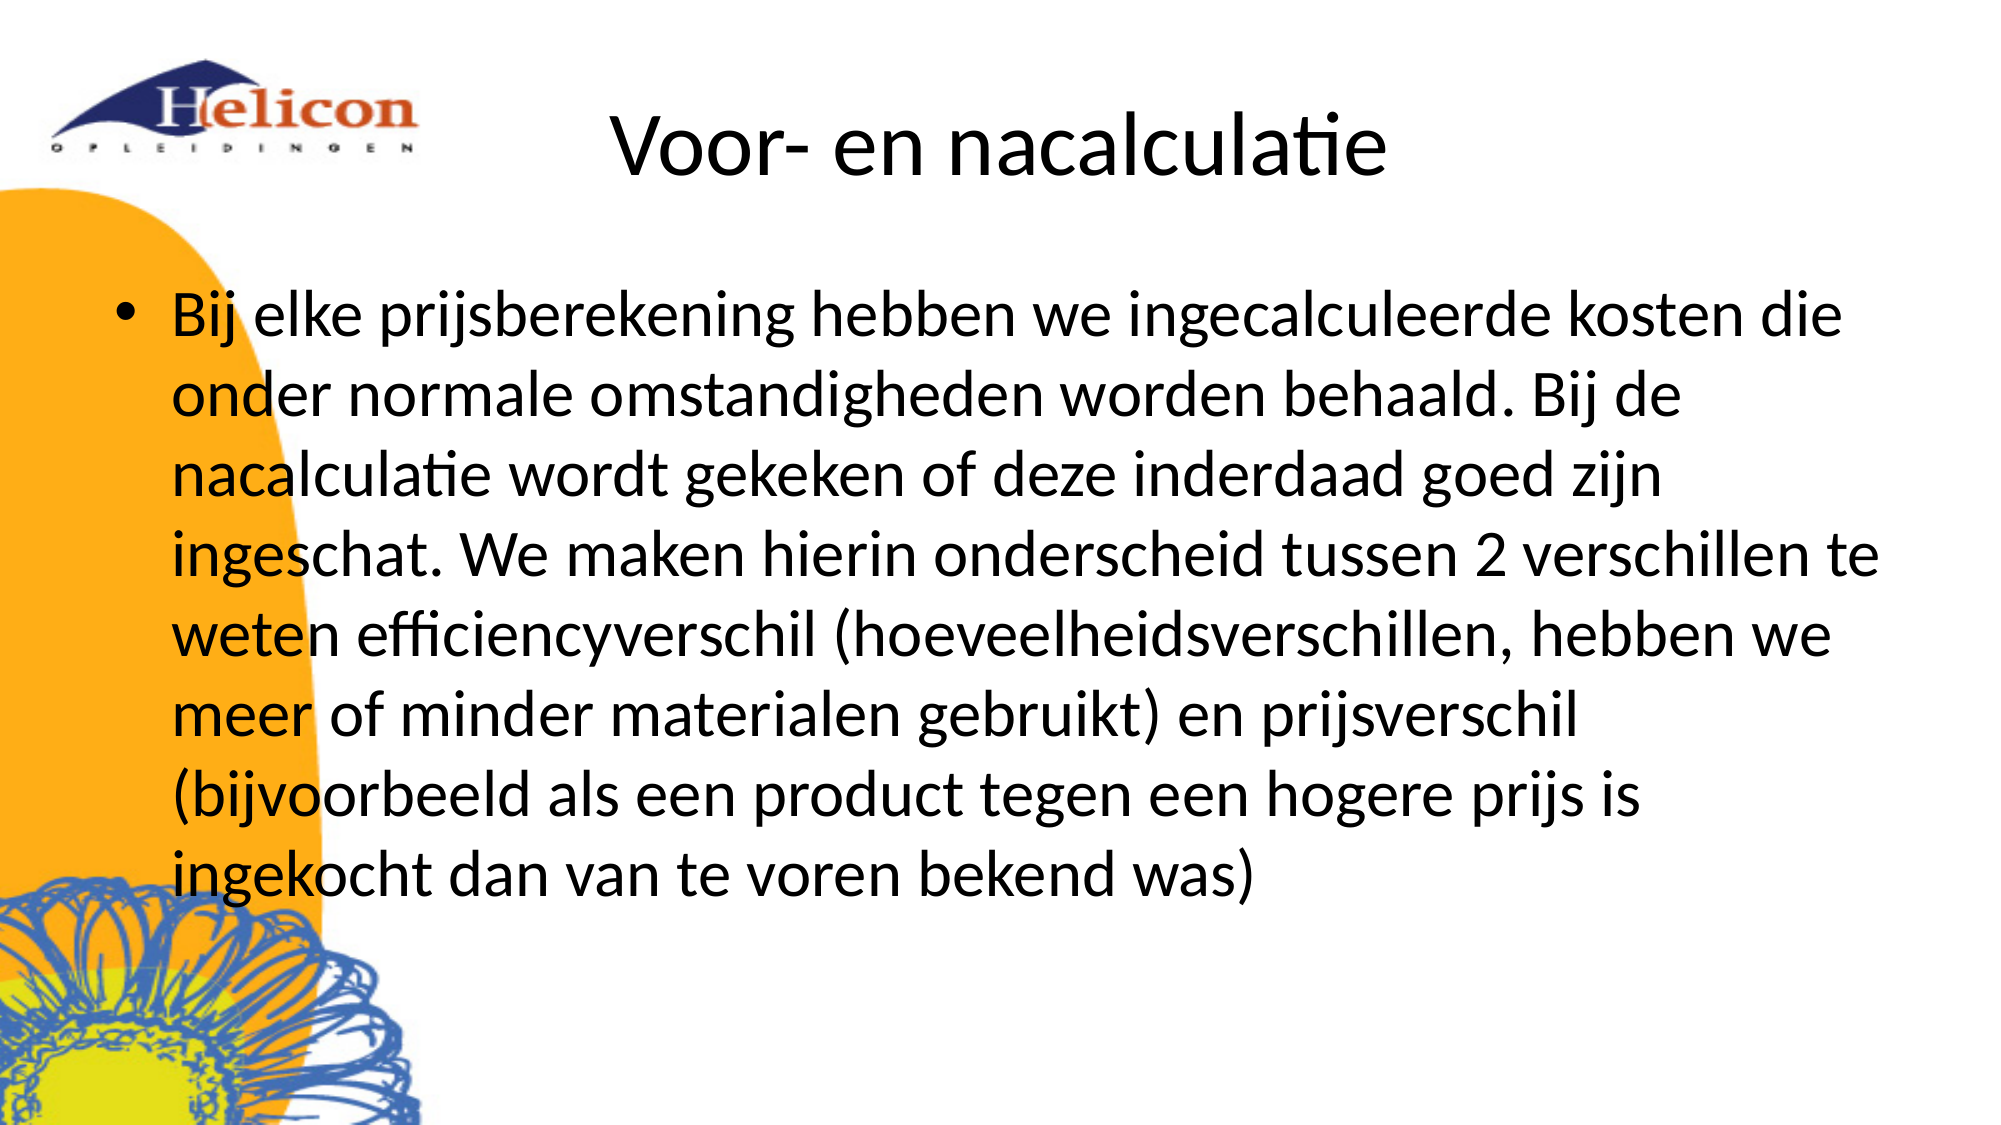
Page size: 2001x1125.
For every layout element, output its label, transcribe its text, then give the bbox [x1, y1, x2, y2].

picture [0, 0, 2001, 1125]
title Voor- en nacalculatie [99, 45, 1900, 233]
list Bij elke prijsberekening hebben we ingecalculeerde kosten die onder normale omstandigheden worden behaald. Bij de nacalculatie wordt gekeken of deze inderdaad goed zijn ingeschat. We maken hierin onderscheid tussen 2 verschillen te weten efficiencyverschil (hoeveelheidsverschillen, hebben we meer of minder materialen gebruikt) en prijsverschil (bijvoorbeeld als een product tegen een hogere prijs is ingekocht dan van te voren bekend was) [99, 262, 1900, 1005]
